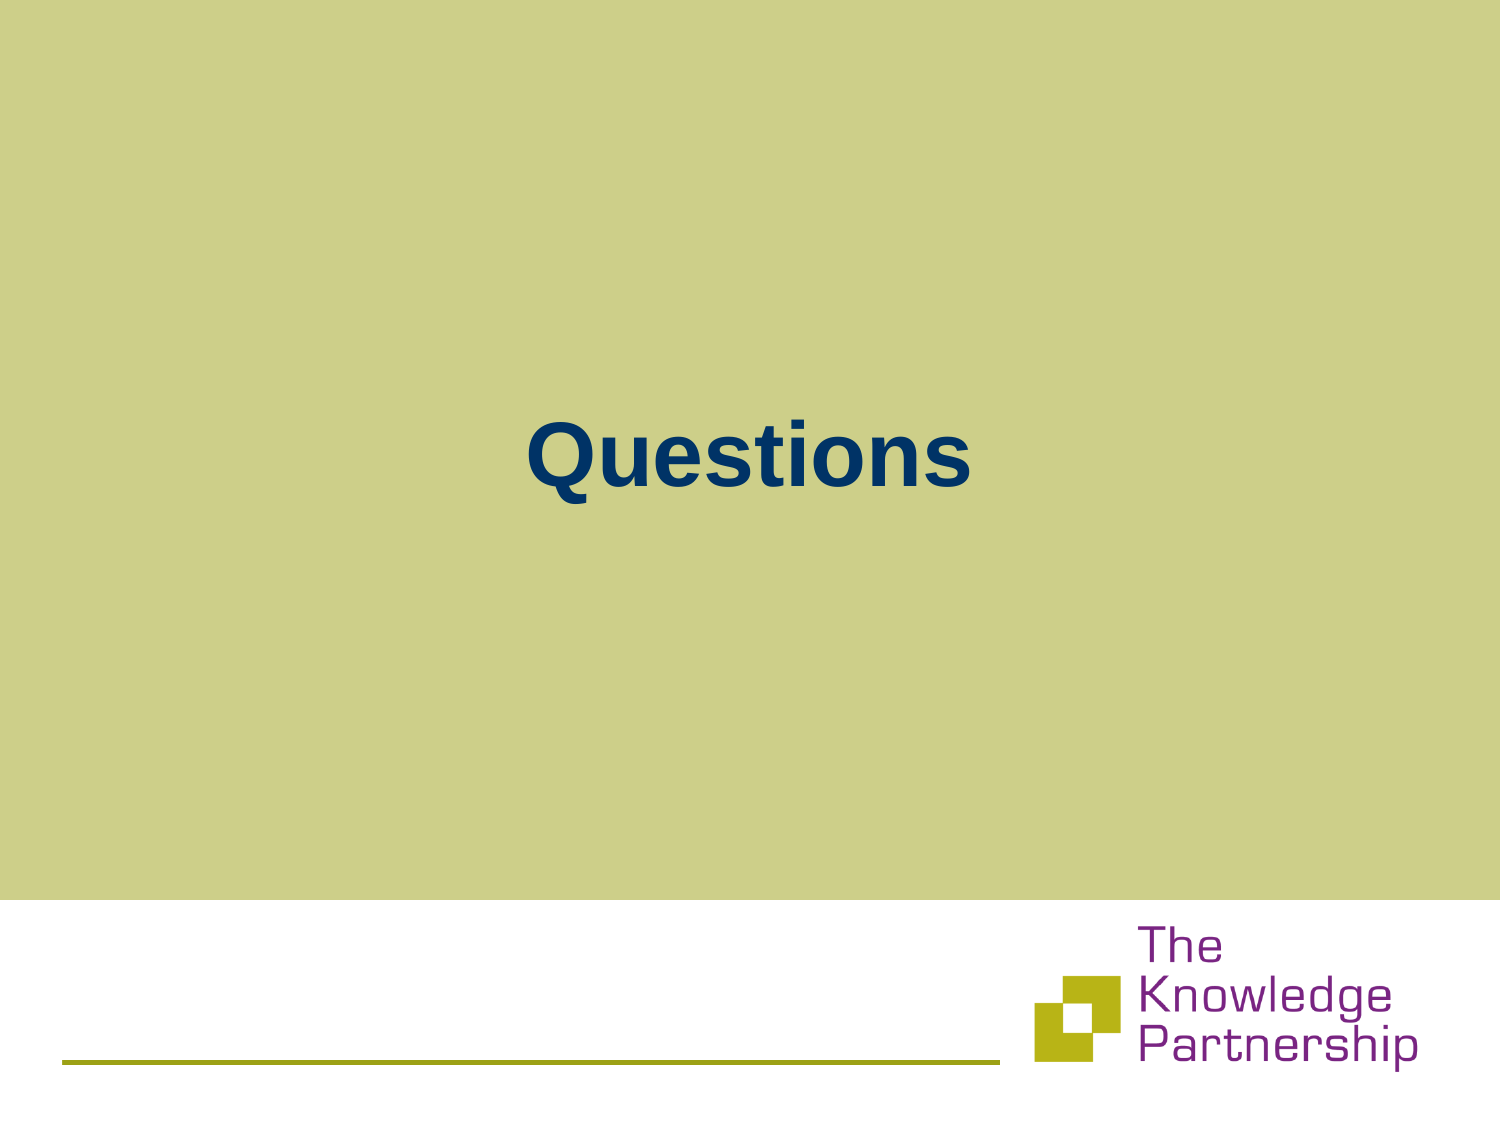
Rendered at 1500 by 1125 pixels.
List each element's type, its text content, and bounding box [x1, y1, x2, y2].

text_box Questions [0, 0, 1500, 900]
picture [1024, 922, 1427, 1078]
